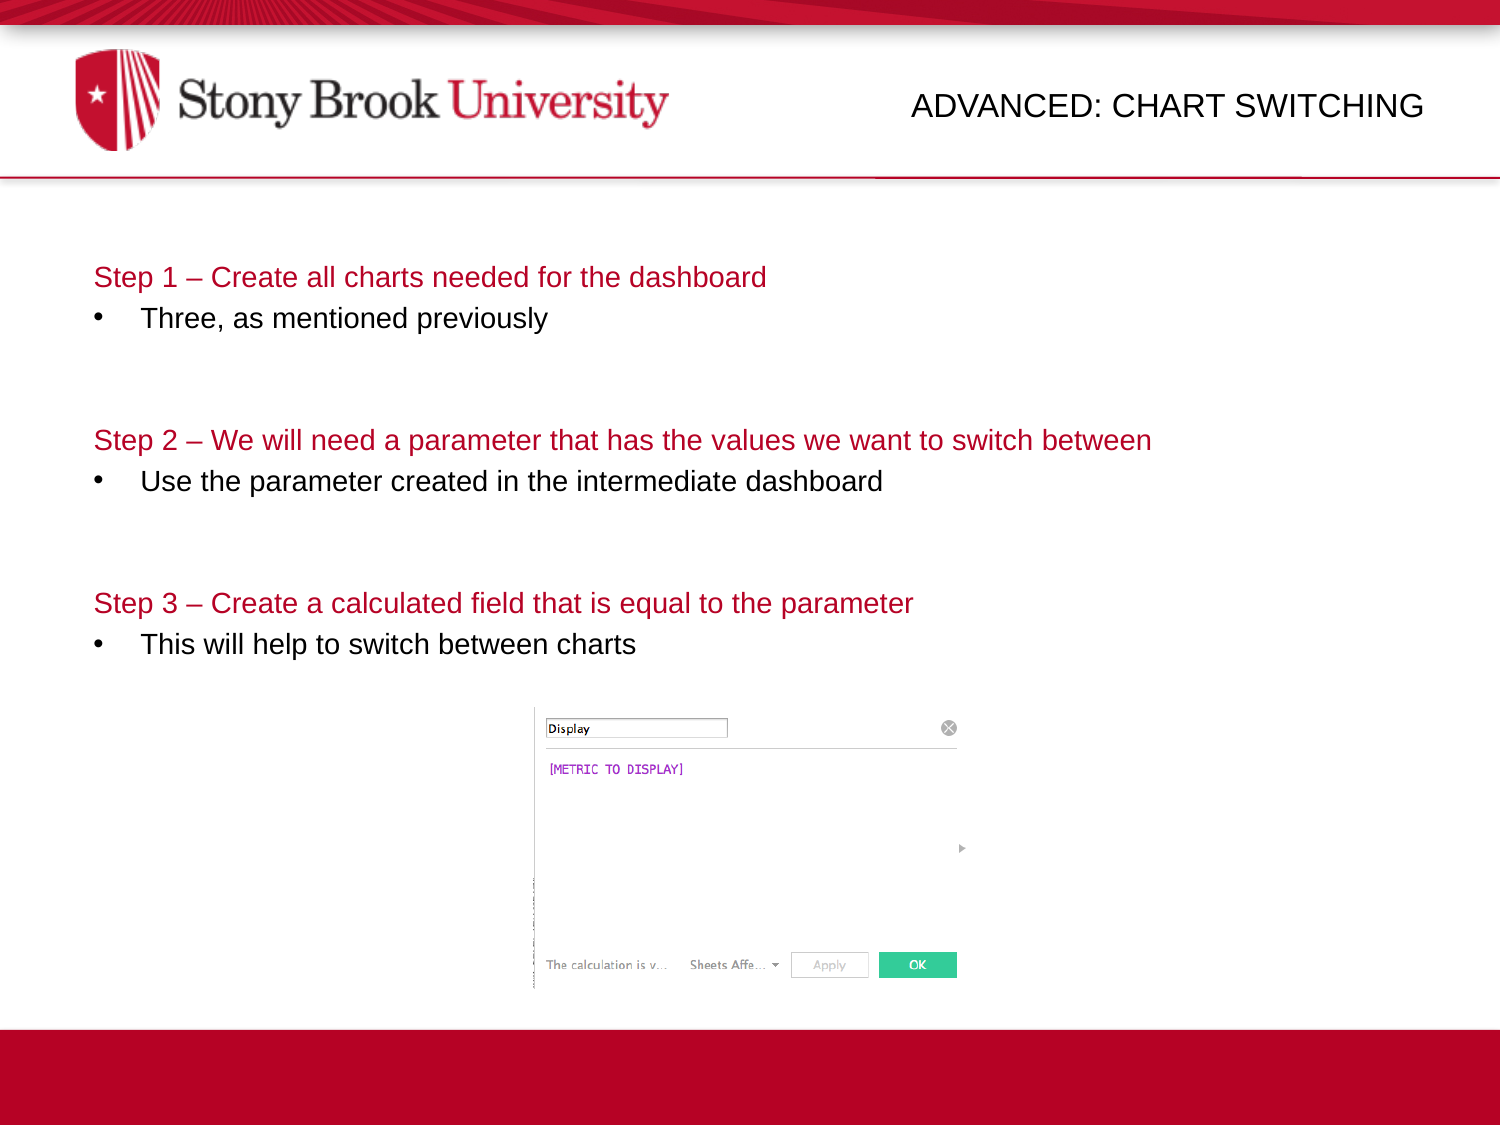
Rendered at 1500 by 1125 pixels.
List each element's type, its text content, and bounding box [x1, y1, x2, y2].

list Advanced: Chart Switching [776, 76, 1425, 139]
text_box Step 1 – Create all charts needed for the dashboard Three, as mentioned previously Step 2 – We will need a parameter that has the values we want to switch between Use the parameter created in the intermediate dashboard Step 3 – Create a calculated field that is equal to the parameter This will help to switch between charts [74, 217, 1425, 989]
picture [0, 0, 1500, 25]
picture [533, 707, 967, 989]
